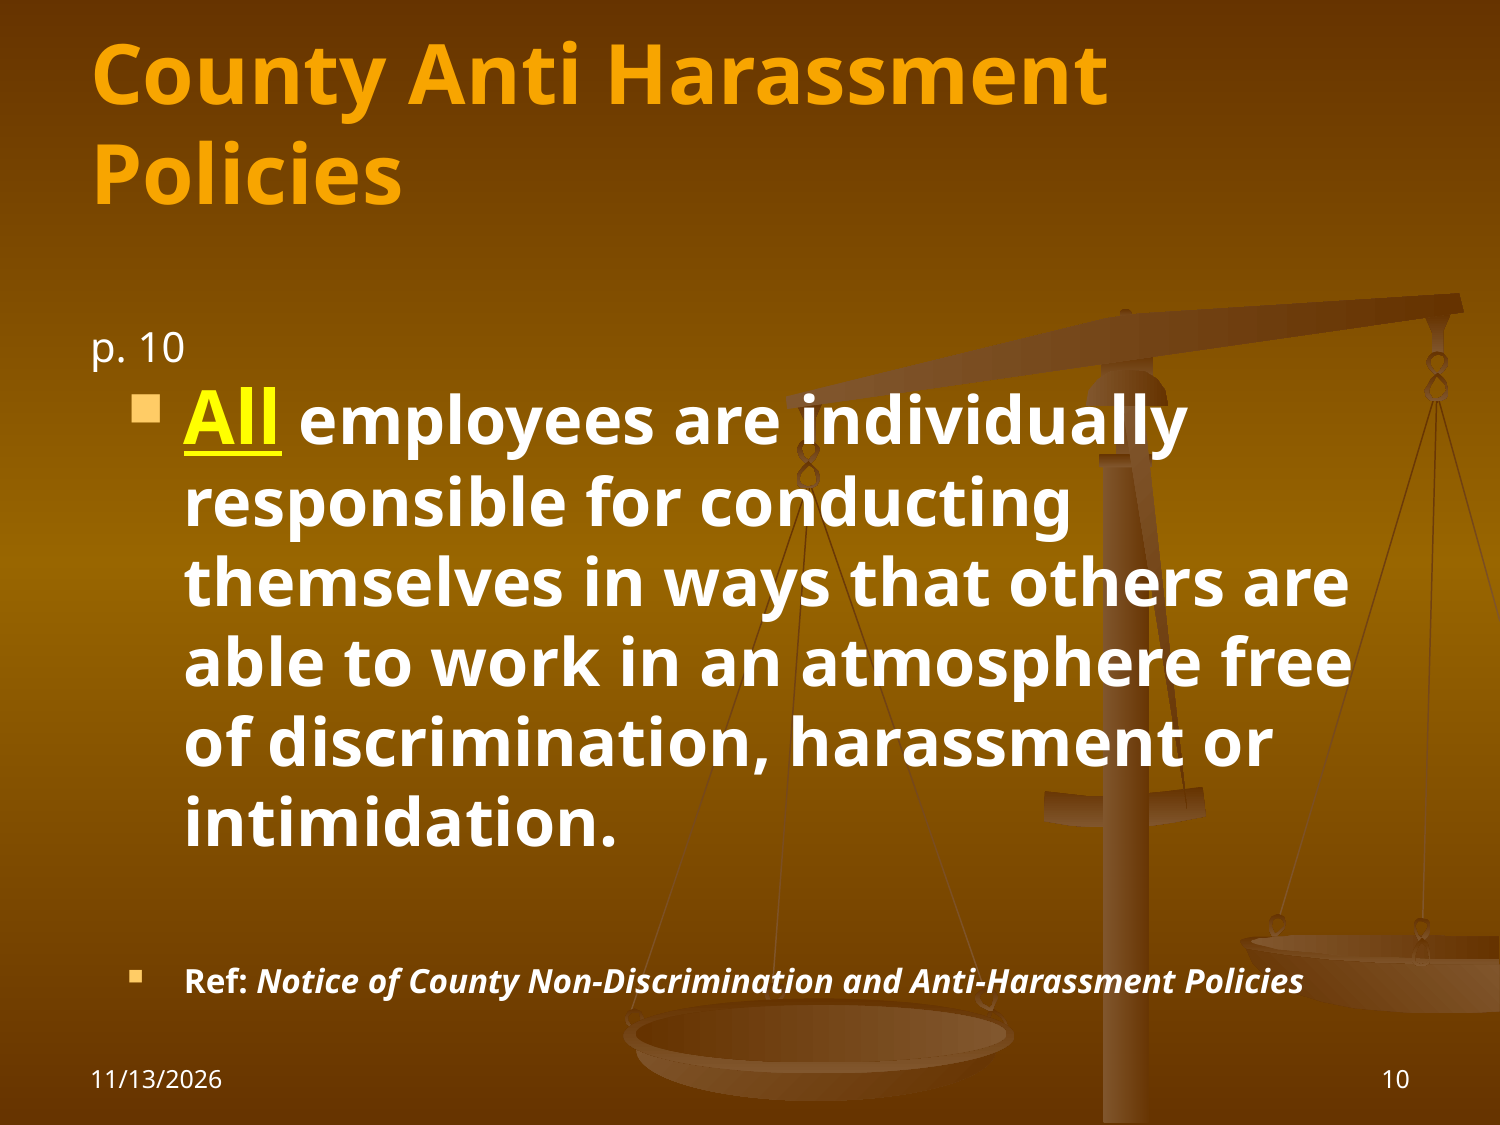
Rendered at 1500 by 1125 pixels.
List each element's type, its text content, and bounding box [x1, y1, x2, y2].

slide_number 10 [1074, 1029, 1426, 1106]
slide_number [74, 1029, 426, 1106]
list All employees are individually responsible for conducting themselves in ways that others are able to work in an atmosphere free of discrimination, harassment or intimidation. Ref: Notice of County Non-Discrimination and Anti-Harassment Policies [112, 362, 1376, 1031]
title County Anti Harassment Policies p. 10 [74, 87, 1426, 305]
